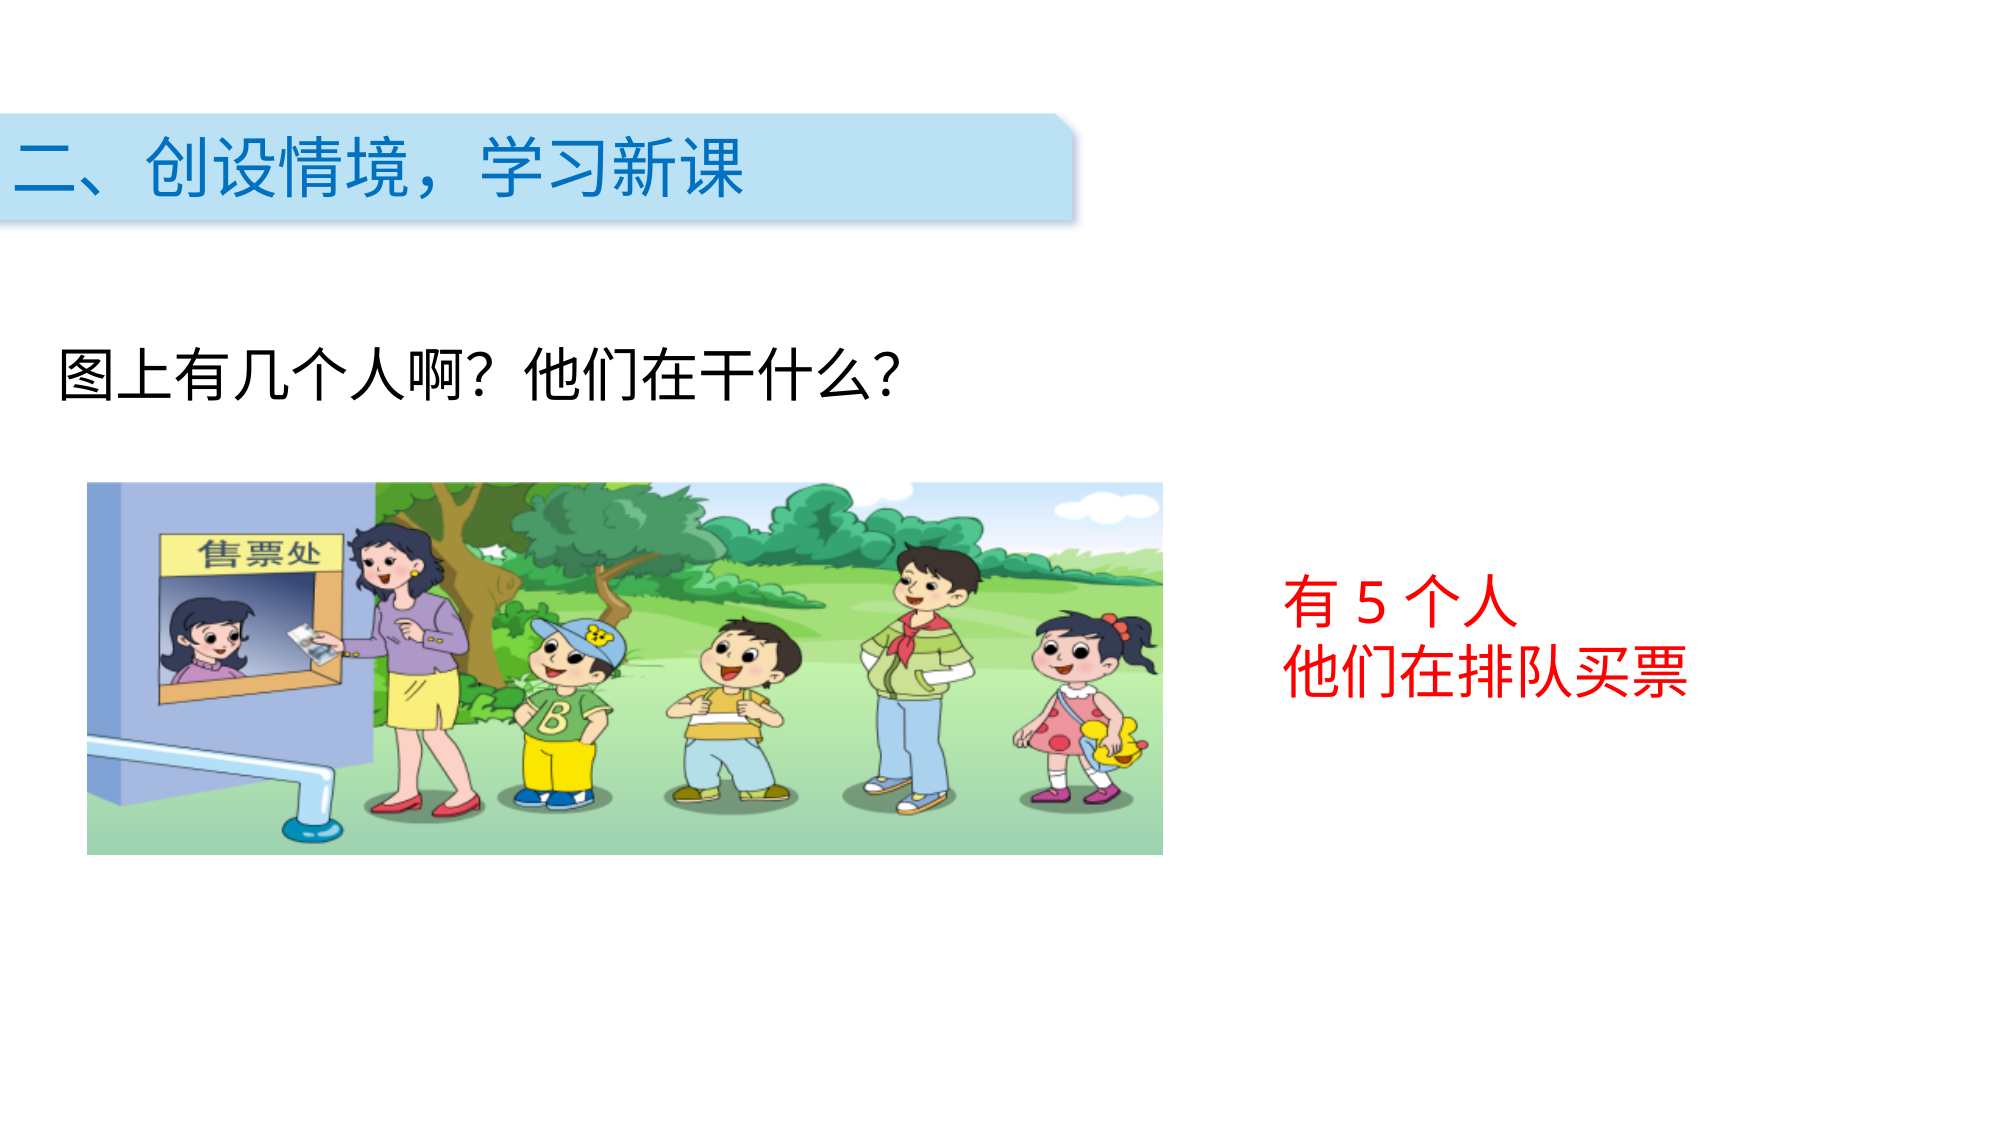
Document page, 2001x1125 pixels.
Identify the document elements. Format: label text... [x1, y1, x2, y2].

text_box 图上有几个人啊？他们在干什么？ [42, 295, 1894, 416]
text_box 有5个人 他们在排队买票 [1267, 522, 1705, 713]
text_box [0, 112, 1074, 222]
picture [87, 482, 1163, 855]
text_box 二、创设情境，学习新课 [0, 118, 761, 214]
